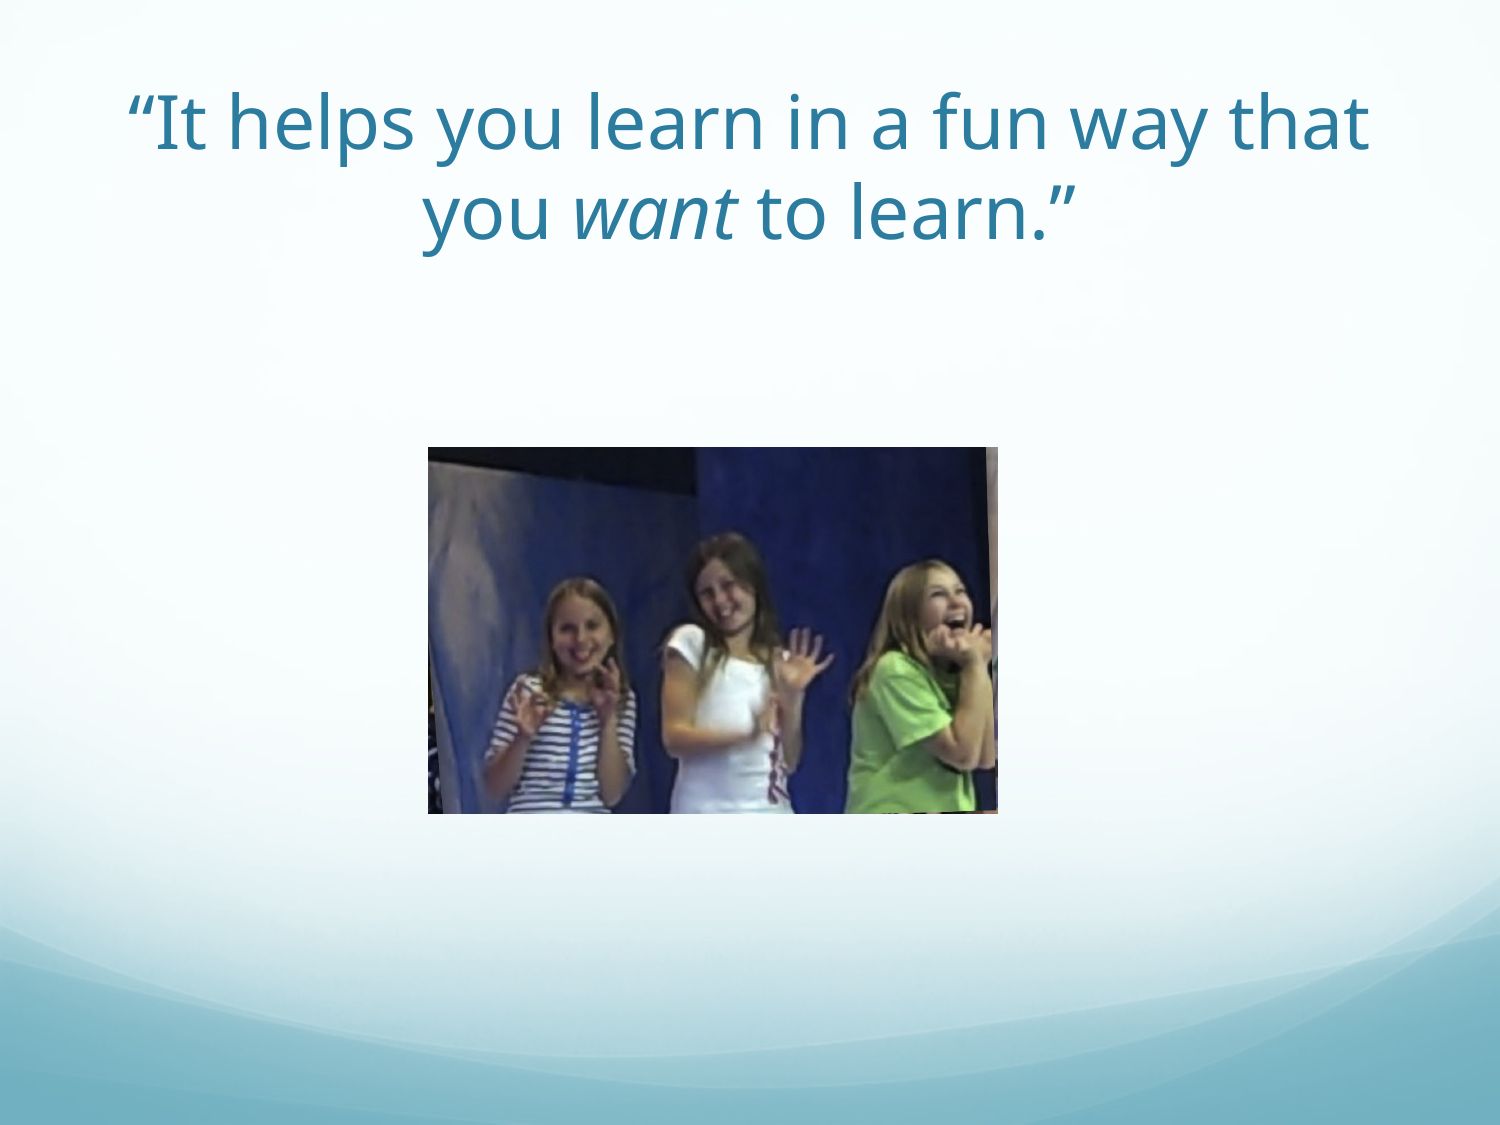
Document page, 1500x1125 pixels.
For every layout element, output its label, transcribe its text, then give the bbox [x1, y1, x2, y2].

title “It helps you learn in a fun way that you want to learn.” [90, 71, 1410, 263]
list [329, 447, 1097, 814]
